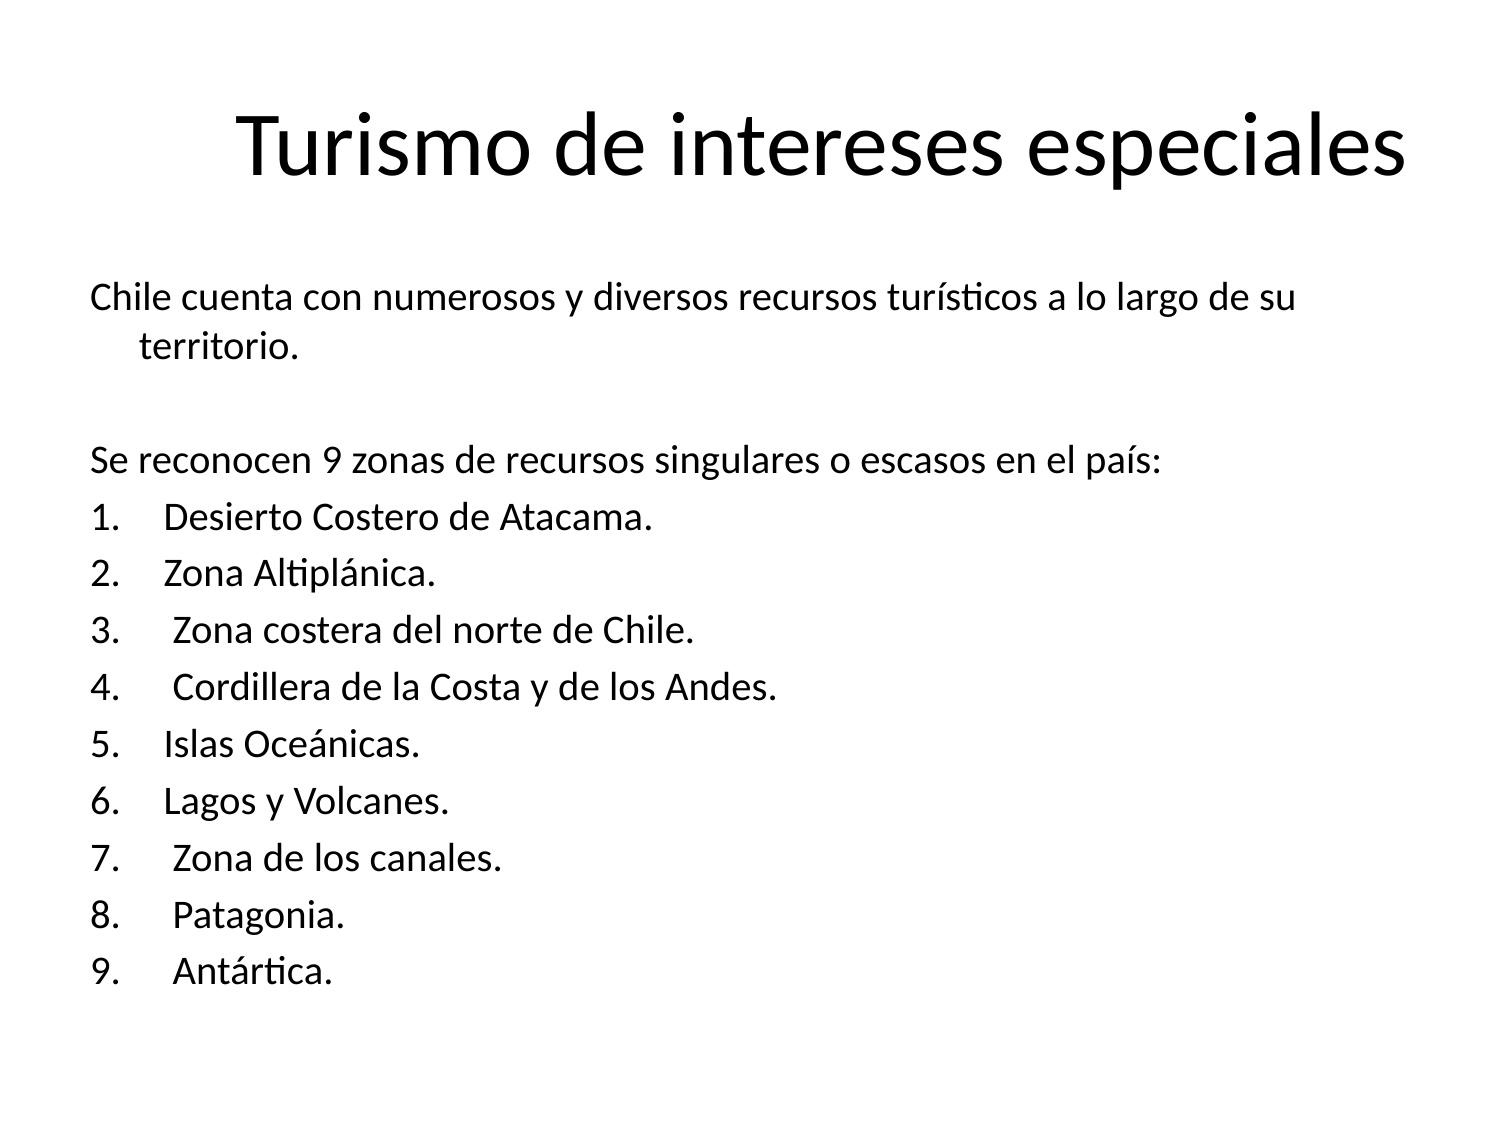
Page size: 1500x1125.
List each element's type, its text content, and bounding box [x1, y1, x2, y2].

title Turismo de intereses especiales [75, 45, 1425, 233]
list Chile cuenta con numerosos y diversos recursos turísticos a lo largo de su territorio. Se reconocen 9 zonas de recursos singulares o escasos en el país: Desierto Costero de Atacama. Zona Altiplánica. Zona costera del norte de Chile. Cordillera de la Costa y de los Andes. Islas Oceánicas. Lagos y Volcanes. Zona de los canales. Patagonia. Antártica. [75, 262, 1425, 1005]
